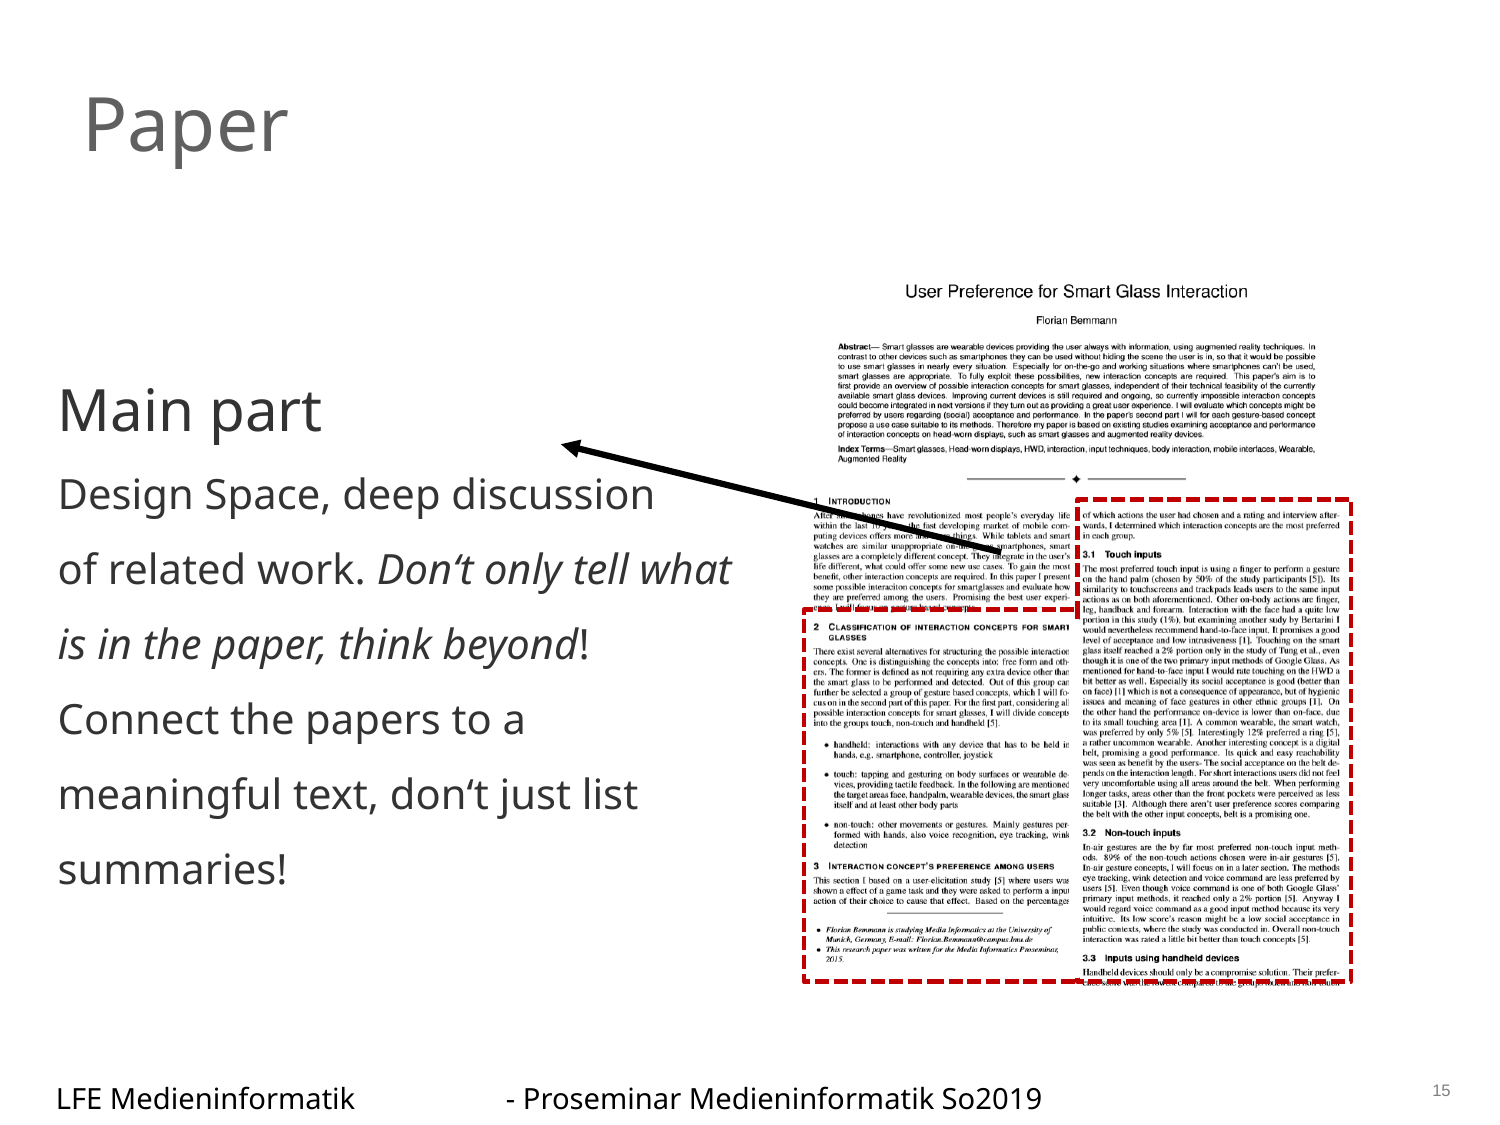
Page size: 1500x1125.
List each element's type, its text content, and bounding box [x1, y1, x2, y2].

text_box Paper [74, 28, 1425, 216]
text_box Main part Design Space, deep discussion of related work. Don‘t only tell what is in the paper, think beyond! Connect the papers to a meaningful text, don‘t just list summaries! [50, 249, 750, 1005]
text_box [560, 441, 764, 495]
picture [769, 259, 1366, 1015]
text_box 15 [1366, 1072, 1459, 1108]
